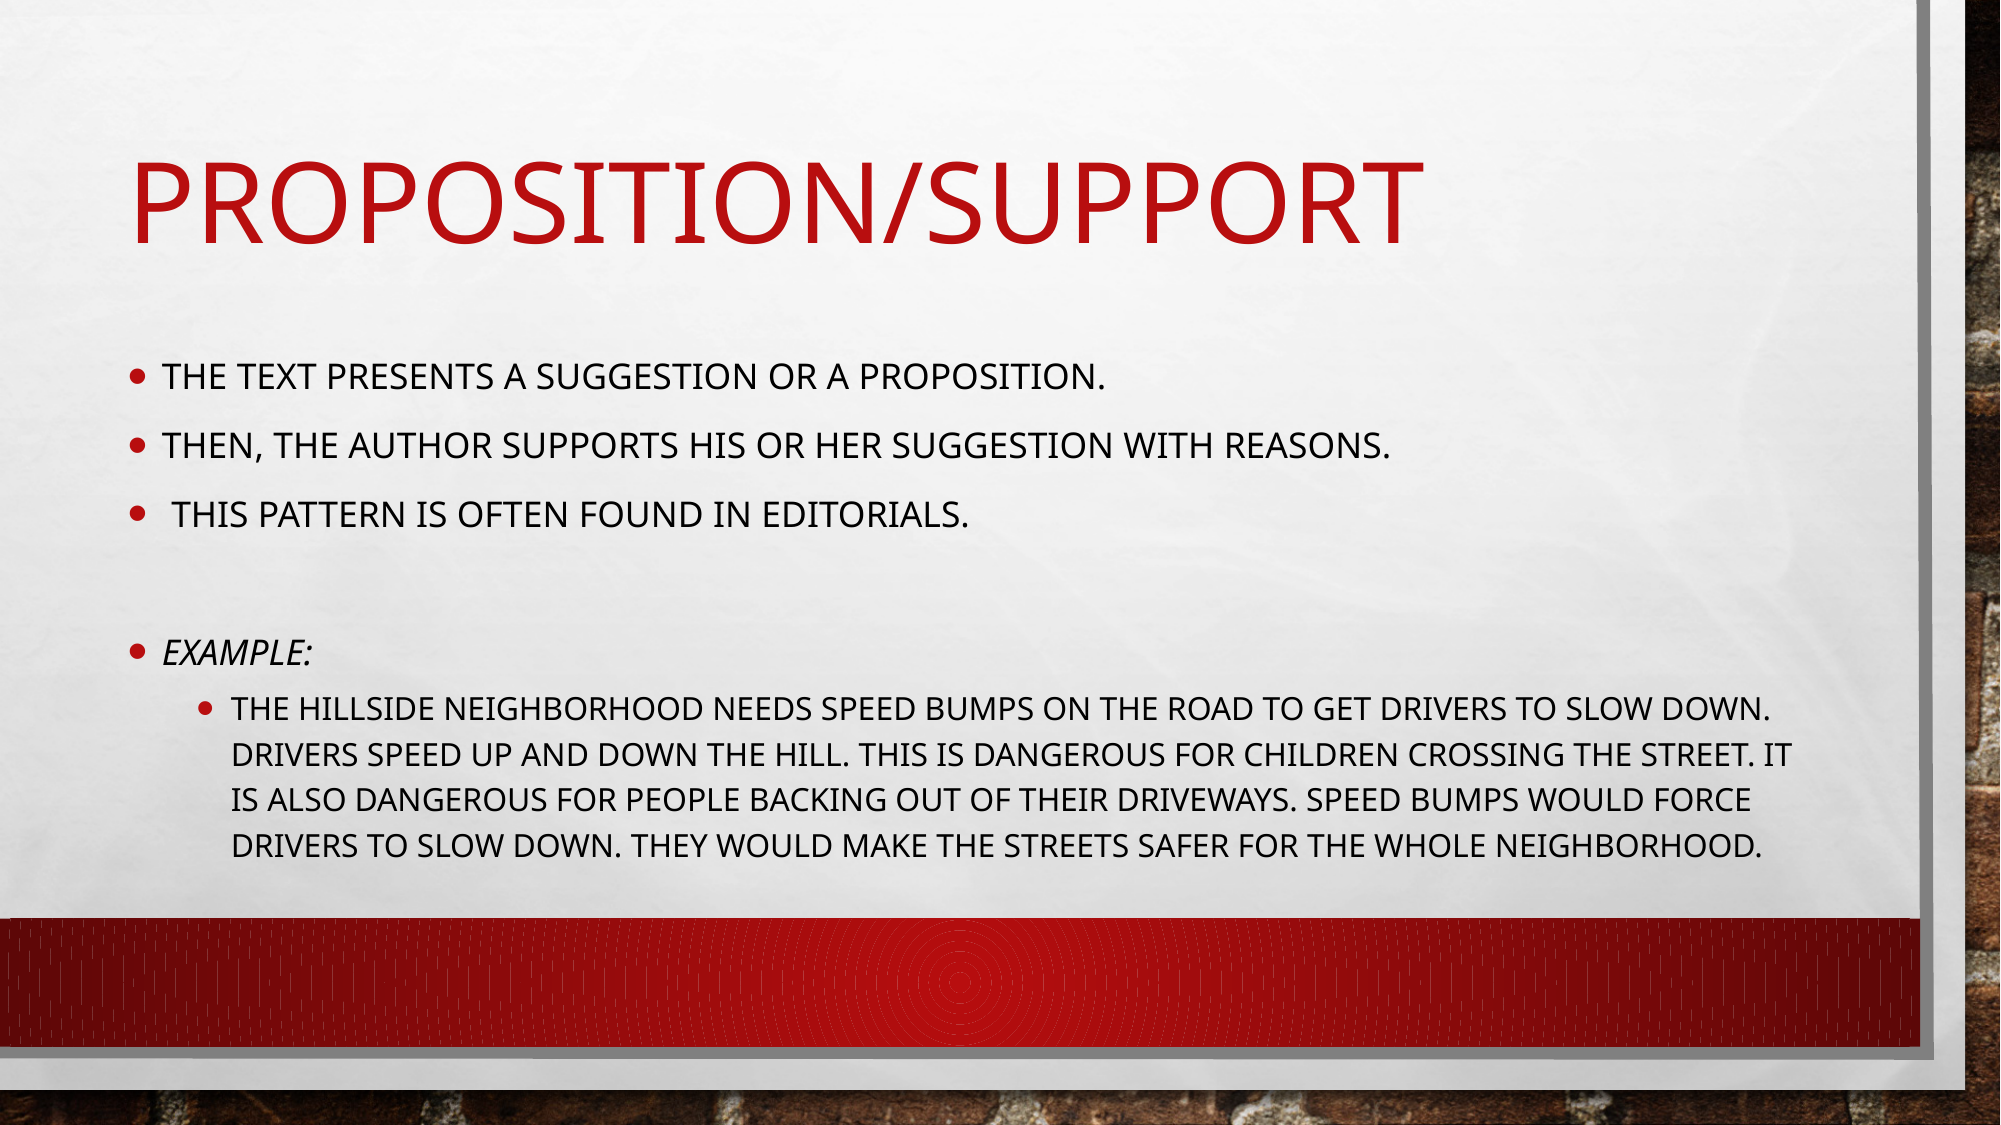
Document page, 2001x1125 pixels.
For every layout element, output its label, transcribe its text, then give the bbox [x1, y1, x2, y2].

picture [0, 0, 2000, 1125]
title Proposition/Support [112, 112, 1818, 302]
list The text presents a suggestion or a proposition. Then, the author supports his or her suggestion with reasons. This pattern is often found in editorials. example: The Hillside neighborhood needs speed bumps on the road to get drivers to slow down. Drivers speed up and down the hill. This is dangerous for children crossing the street. It is also dangerous for people backing out of their driveways. Speed bumps would force drivers to slow down. They would make the streets safer for the whole neighborhood. [112, 338, 1818, 882]
